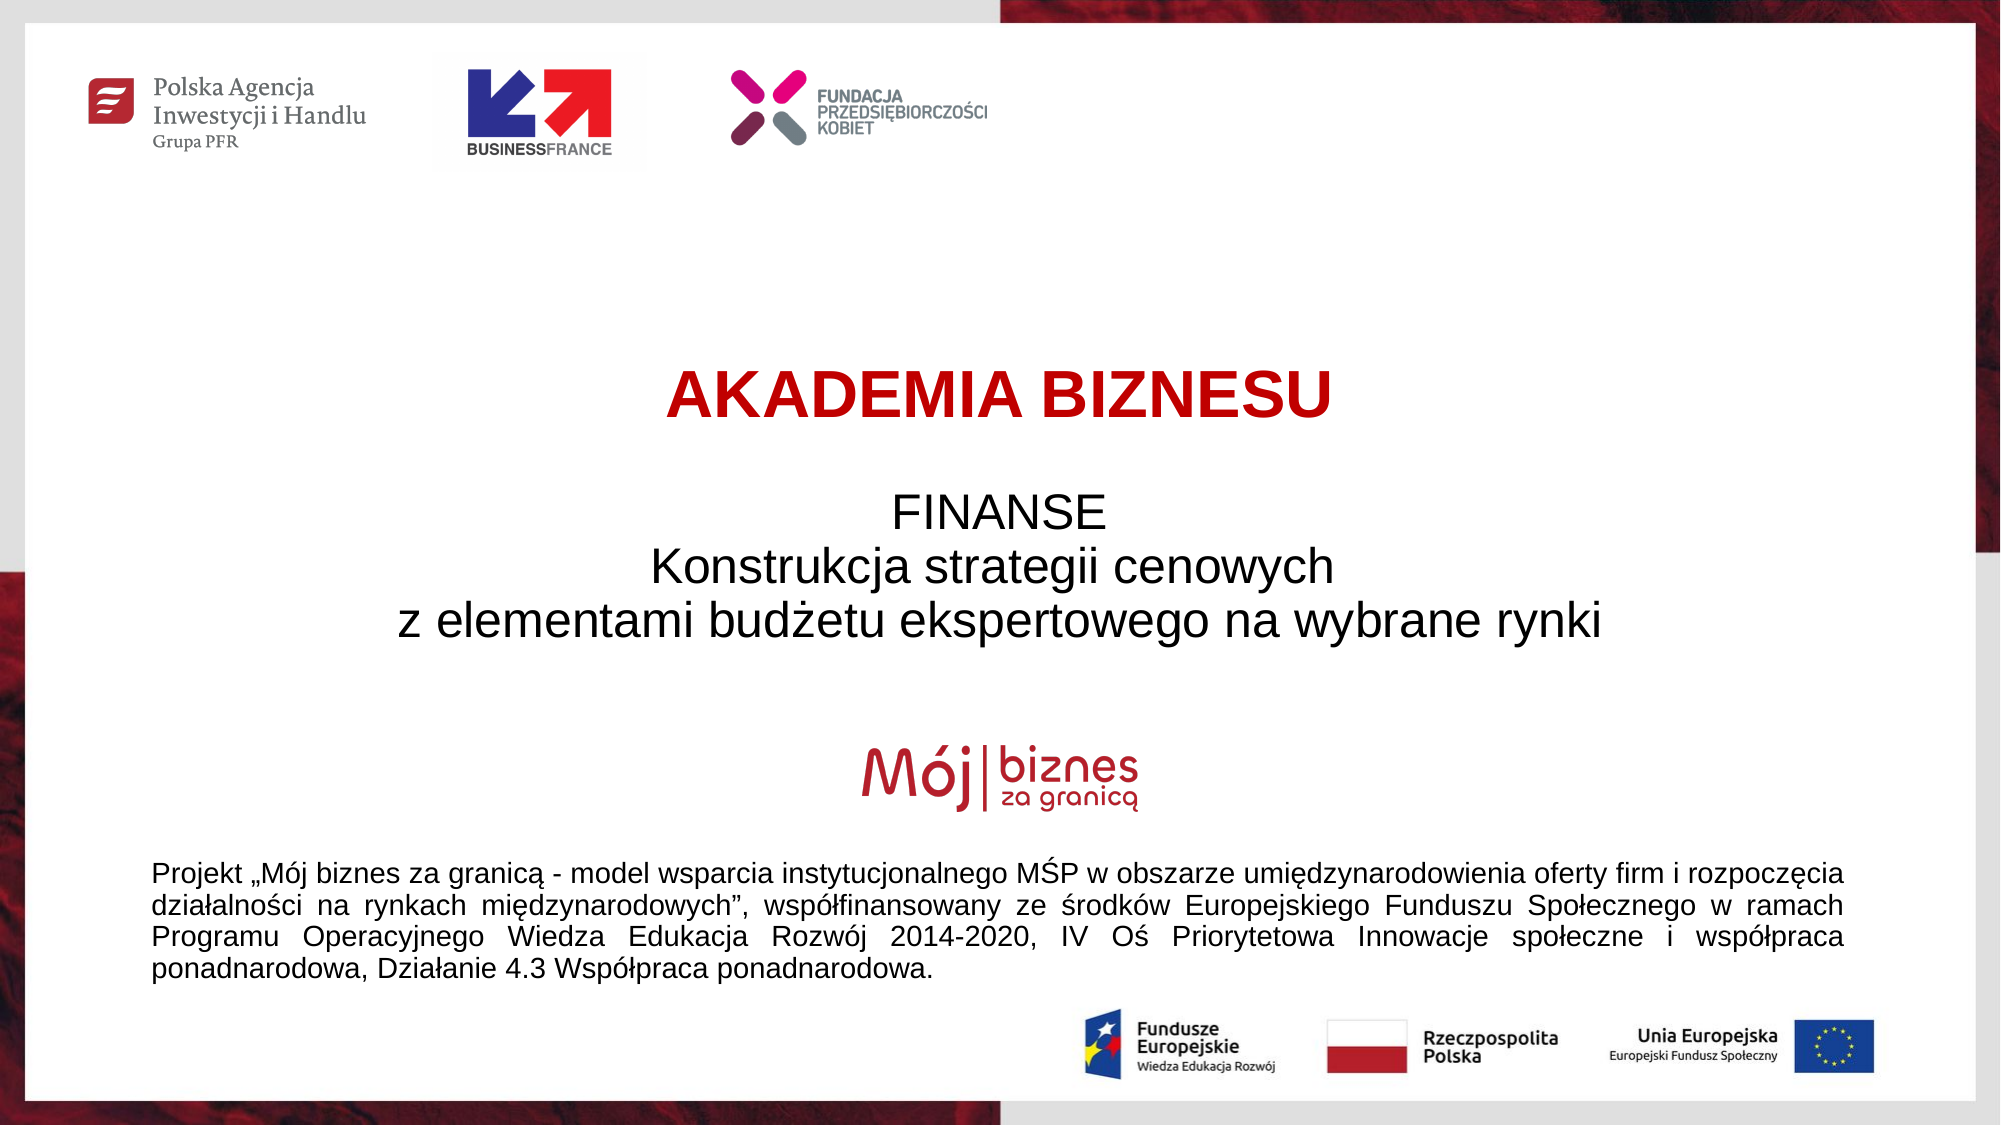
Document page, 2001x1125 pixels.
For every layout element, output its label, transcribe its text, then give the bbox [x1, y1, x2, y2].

picture [0, 0, 2001, 1125]
list Projekt „Mój biznes za granicą - model wsparcia instytucjonalnego MŚP w obszarze umiędzynarodowienia oferty firm i rozpoczęcia działalności na rynkach międzynarodowych”, współfinansowany ze środków Europejskiego Funduszu Społecznego w ramach Programu Operacyjnego Wiedza Edukacja Rozwój 2014-2020, IV Oś Priorytetowa Innowacje społeczne i współpraca ponadnarodowa, Działanie 4.3 Współpraca ponadnarodowa. [136, 851, 1862, 1051]
title AKADEMIA BIZNESU FINANSE Konstrukcja strategii cenowych z elementami budżetu ekspertowego na wybrane rynki [137, 303, 1863, 656]
